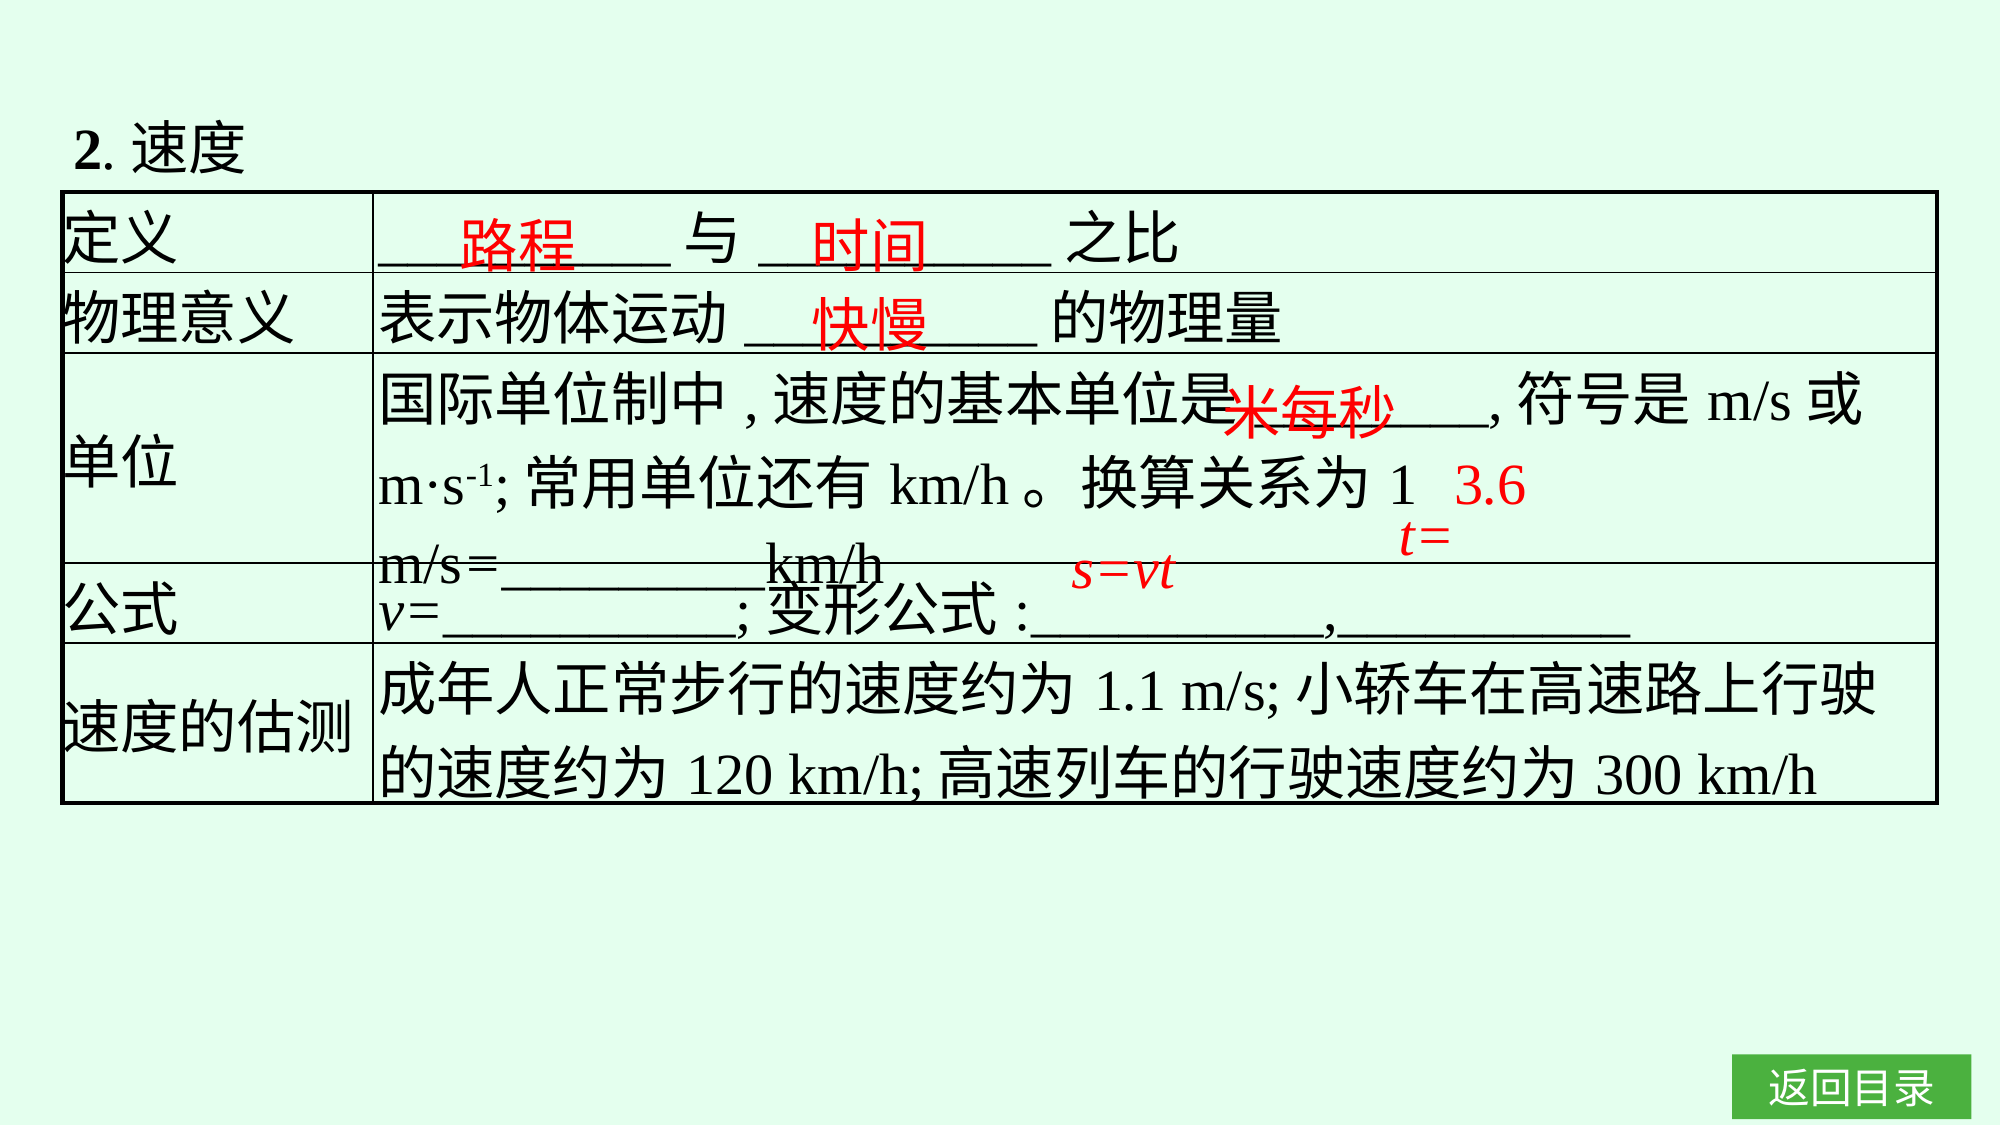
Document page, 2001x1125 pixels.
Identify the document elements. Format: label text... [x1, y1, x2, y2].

table_header __________与__________之比 [605, 194, 797, 272]
text_box 3.6 [1439, 417, 1557, 524]
table_cell 速度的估测 [65, 644, 372, 801]
text_box 快慢 [797, 260, 957, 366]
table_cell 国际单位制中,速度的基本单位是________,符号是m/s或m·s-1;常用单位还有km/h。换算关系为1 m/s=_________km/h [374, 354, 1935, 562]
table_cell 公式 [65, 564, 372, 642]
table_cell 物理意义 [65, 273, 372, 352]
text_box s=vt [1056, 502, 1205, 608]
table_header __________与__________之比 [957, 194, 1935, 272]
table_cell 成年人正常步行的速度约为1.1 m/s;小轿车在高速路上行驶的速度约为120 km/h;高速列车的行驶速度约为300 km/h [374, 644, 1935, 801]
table_cell v=__________;变形公式:__________,__________ [374, 564, 1935, 642]
table_header 定义 [65, 194, 372, 272]
table_header __________与__________之比 [374, 194, 445, 272]
text_box 米每秒 [1207, 347, 1426, 454]
table_cell 表示物体运动__________的物理量 [374, 273, 797, 352]
table_cell 单位 [65, 354, 372, 562]
table_cell 表示物体运动__________的物理量 [957, 273, 1935, 352]
text_box 时间 [797, 180, 957, 260]
text_box 路程 [445, 180, 605, 287]
text_box 2.速度 [58, 82, 276, 189]
